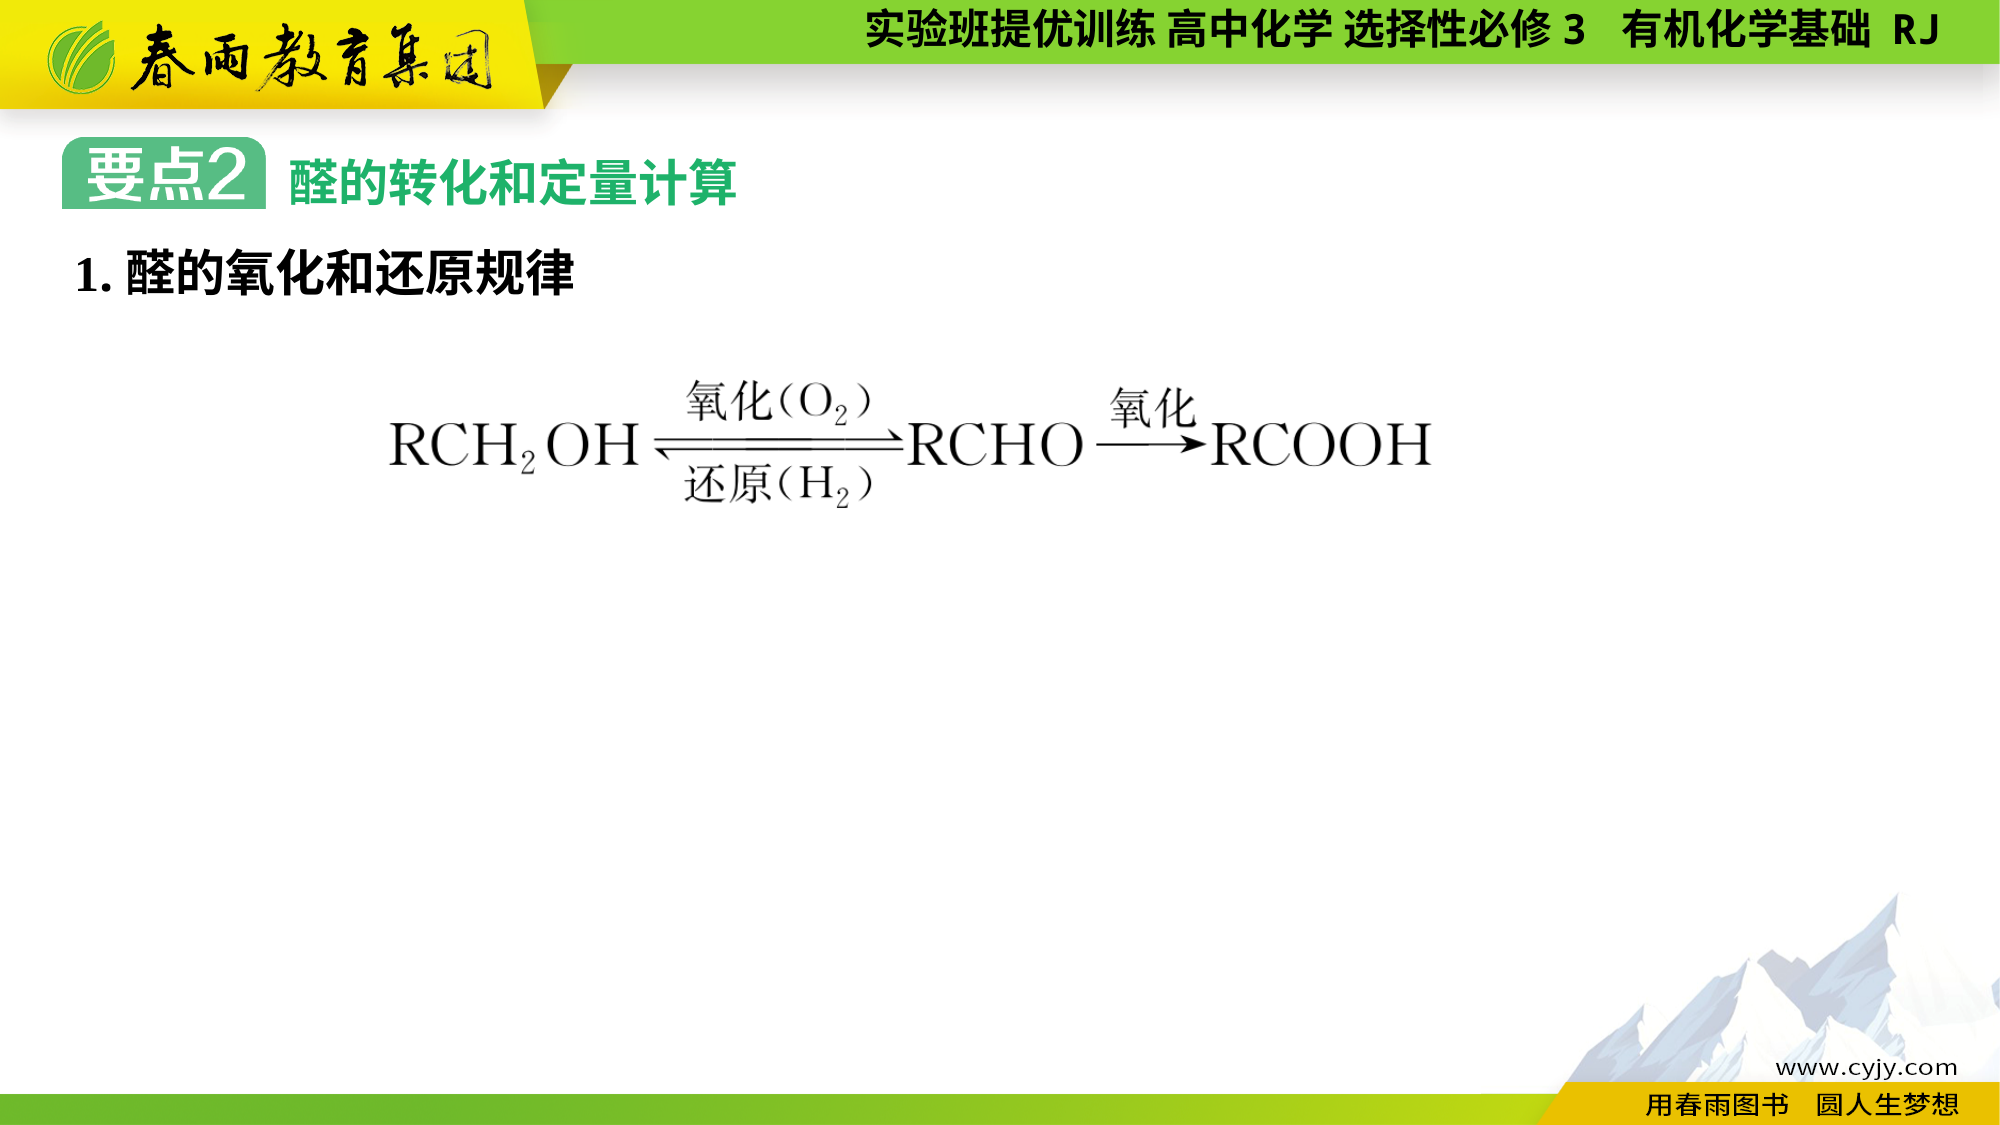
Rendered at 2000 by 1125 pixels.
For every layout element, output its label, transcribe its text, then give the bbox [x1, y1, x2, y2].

list 醛的转化和定量计算 1.醛的氧化和还原规律 [59, 113, 1944, 299]
picture [0, 0, 2000, 1125]
